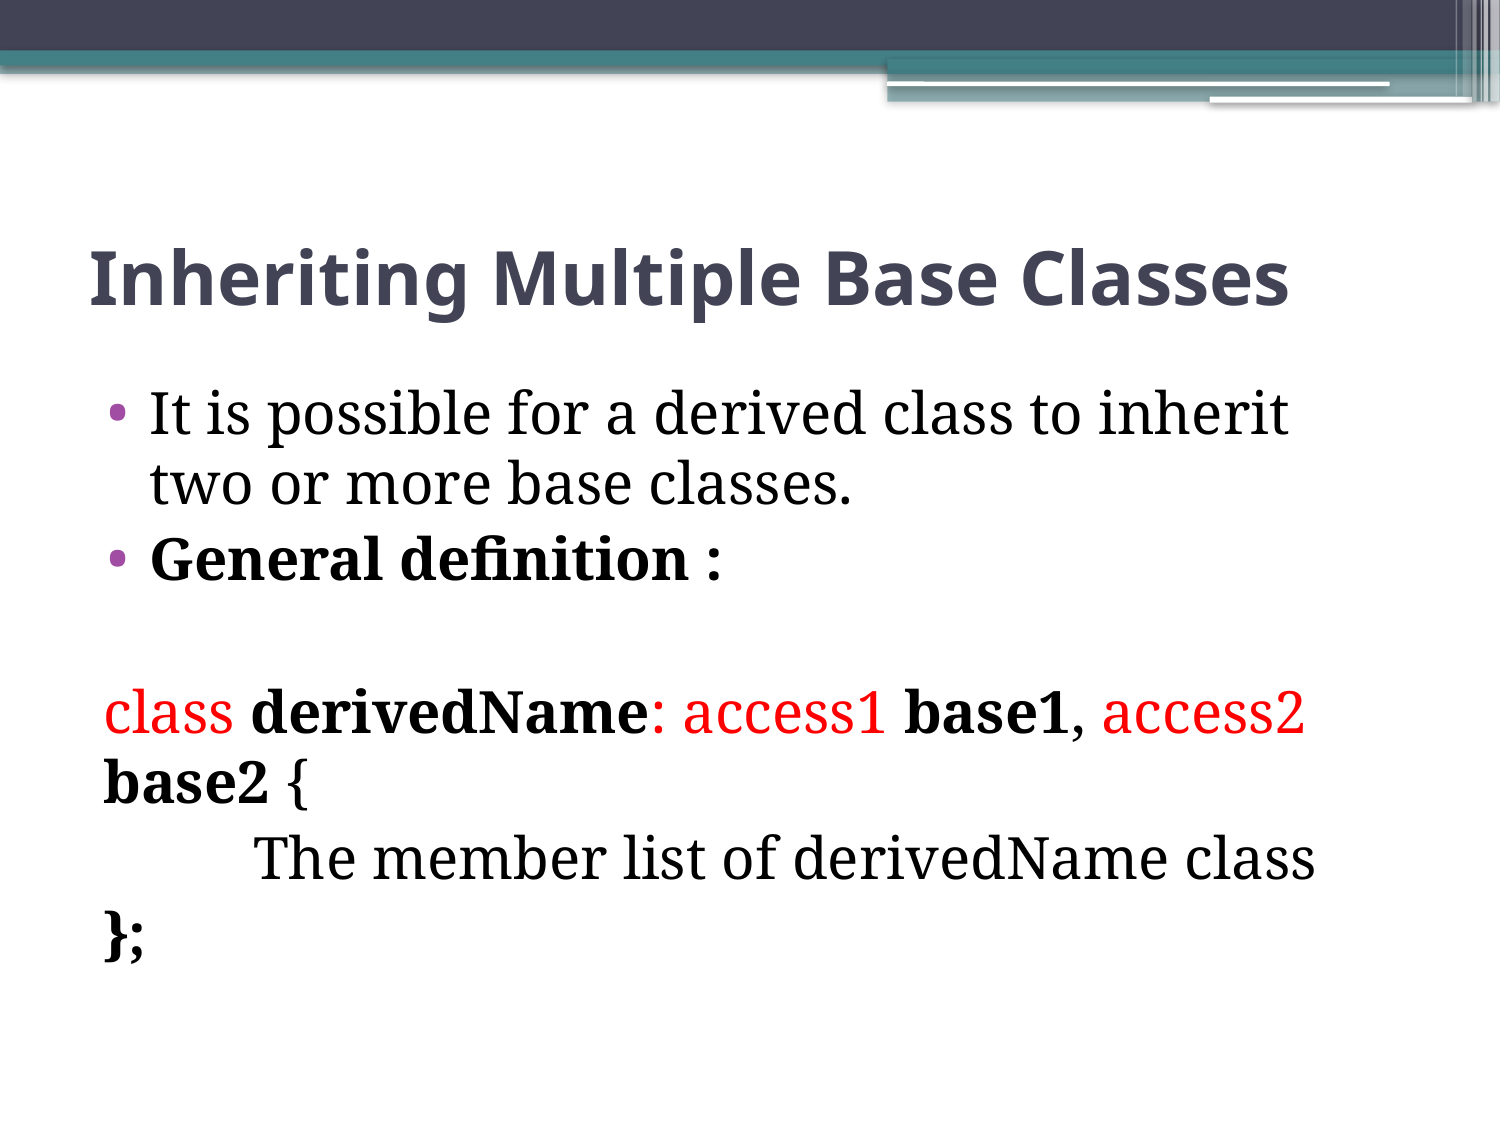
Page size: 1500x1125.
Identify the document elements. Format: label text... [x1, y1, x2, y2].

list It is possible for a derived class to inherit two or more base classes. General definition : class derivedName: access1 base1, access2 base2 { The member list of derivedName class }; [75, 368, 1425, 1079]
title Inheriting Multiple Base Classes [75, 187, 1425, 363]
